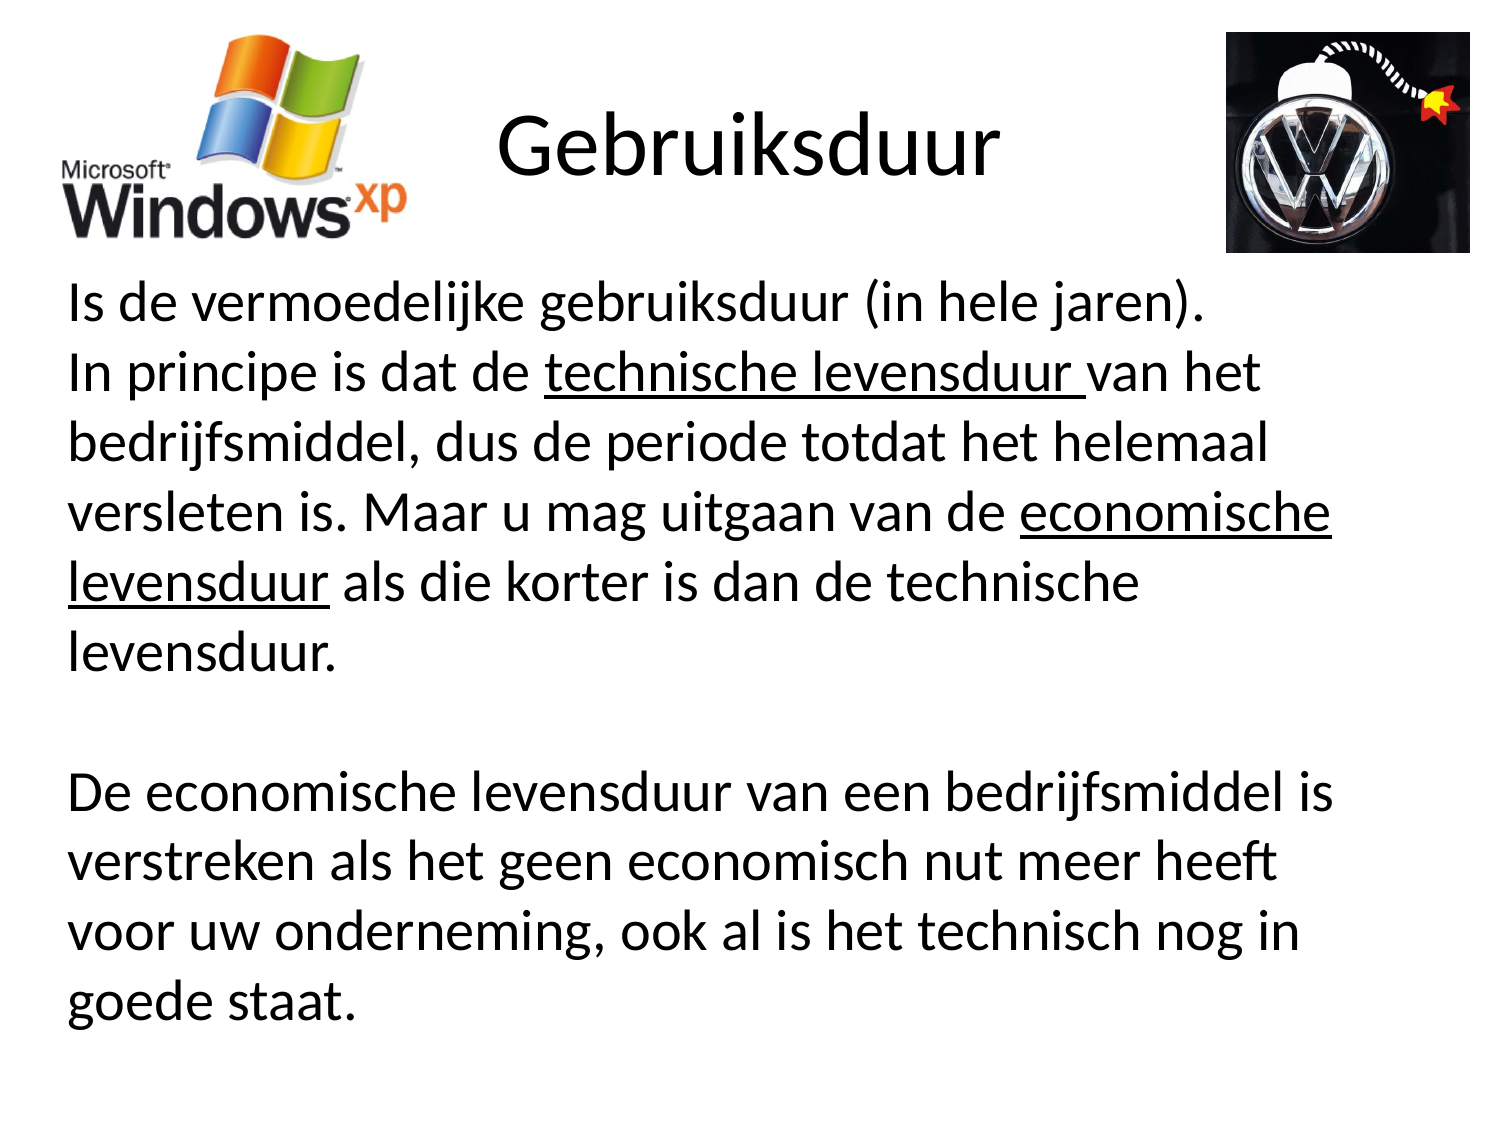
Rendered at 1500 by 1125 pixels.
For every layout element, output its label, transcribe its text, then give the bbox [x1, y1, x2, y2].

title Gebruiksduur [448, 45, 1221, 233]
picture [29, 6, 444, 260]
picture [1226, 32, 1470, 253]
text_box Is de vermoedelijke gebruiksduur (in hele jaren). In principe is dat de technische levensduur van het bedrijfsmiddel, dus de periode totdat het helemaal versleten is. Maar u mag uitgaan van de economische levensduur als die korter is dan de technische levensduur. De economische levensduur van een bedrijfsmiddel is verstreken als het geen economisch nut meer heeft voor uw onderneming, ook al is het technisch nog in goede staat. [53, 255, 1388, 1040]
